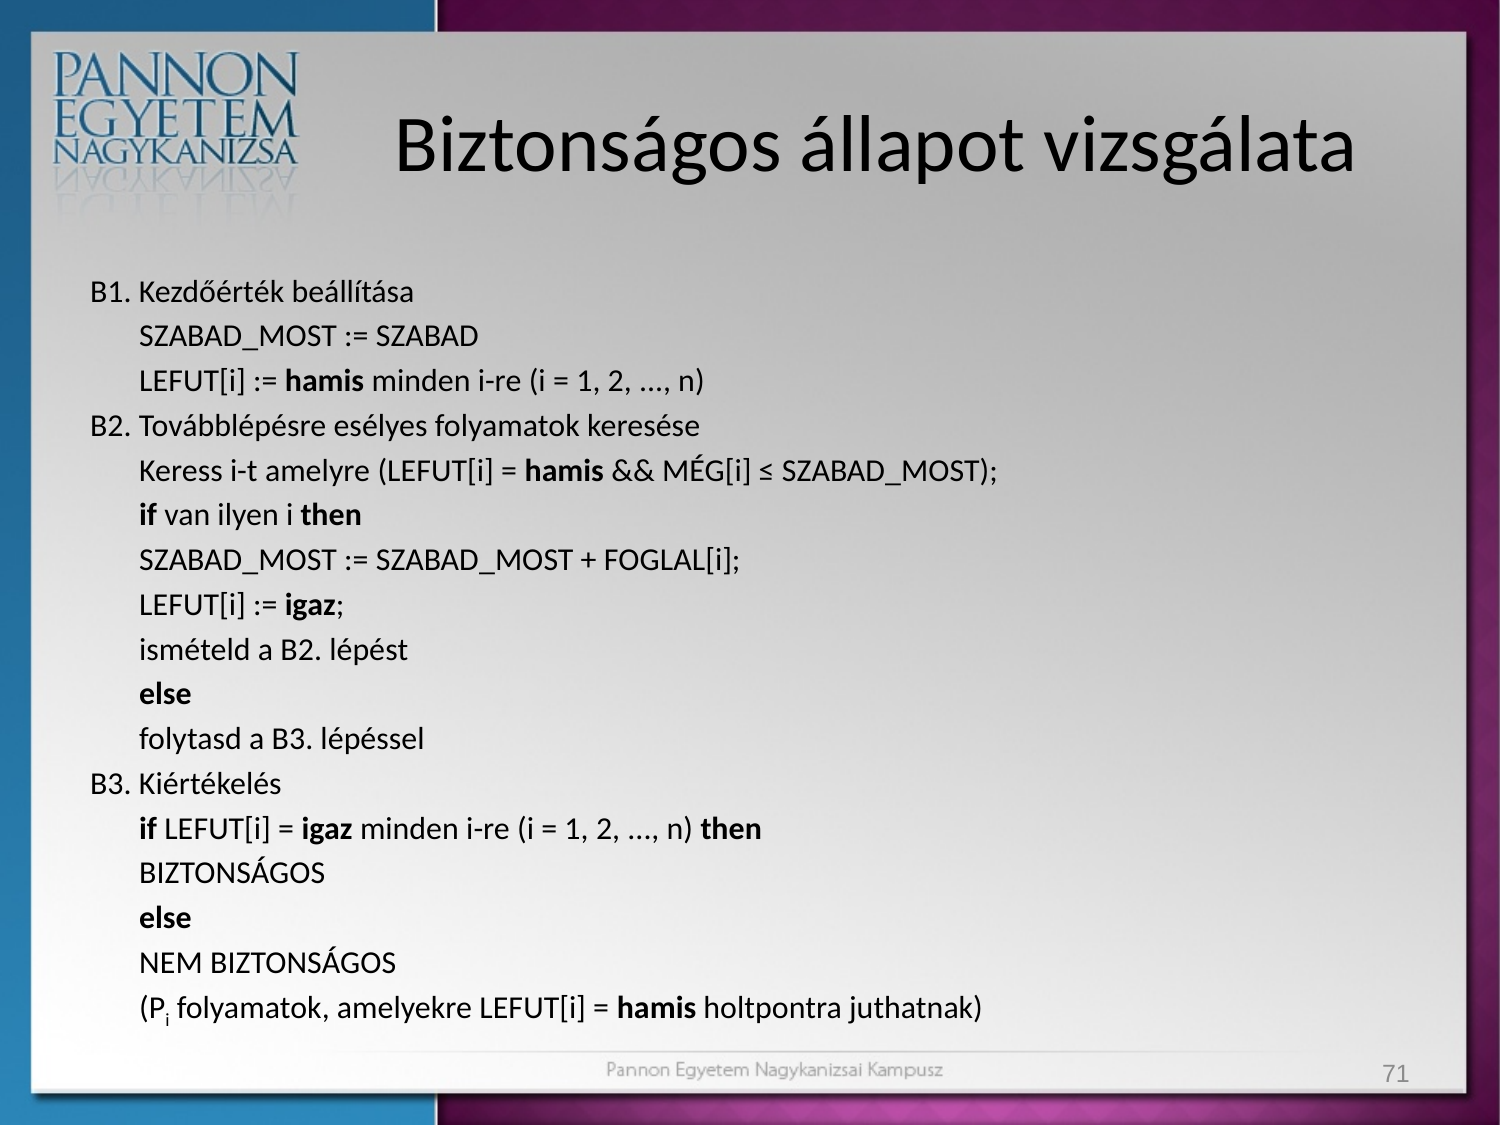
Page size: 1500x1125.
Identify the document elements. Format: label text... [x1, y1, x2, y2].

title Biztonságos állapot vizsgálata [328, 45, 1425, 233]
picture [0, 0, 1500, 1125]
slide_number 71 [1074, 1042, 1425, 1103]
list B1. Kezdőérték beállítása SZABAD_MOST := SZABAD LEFUT[i] := hamis minden i-re (i = 1, 2, ..., n) B2. Továbblépésre esélyes folyamatok keresése Keress i-t amelyre (LEFUT[i] = hamis && MÉG[i] ≤ SZABAD_MOST); if van ilyen i then SZABAD_MOST := SZABAD_MOST + FOGLAL[i]; LEFUT[i] := igaz; ismételd a B2. lépést else folytasd a B3. lépéssel B3. Kiértékelés if LEFUT[i] = igaz minden i-re (i = 1, 2, ..., n) then BIZTONSÁGOS else NEM BIZTONSÁGOS (Pi folyamatok, amelyekre LEFUT[i] = hamis holtpontra juthatnak) [75, 262, 1425, 1050]
